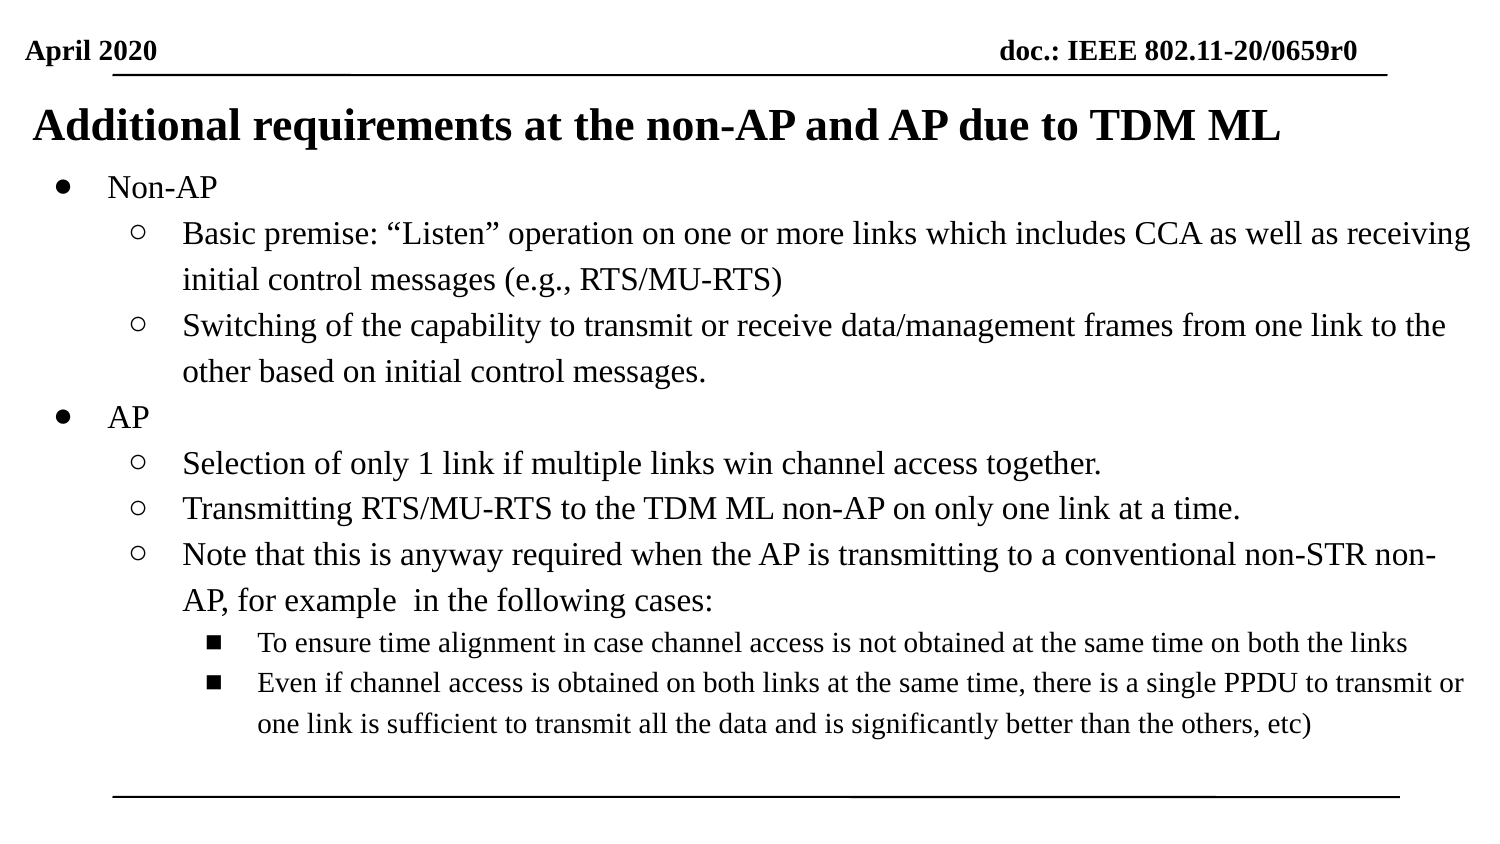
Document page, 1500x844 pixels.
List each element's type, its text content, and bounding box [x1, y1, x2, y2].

list Additional requirements at the non-AP and AP due to TDM ML Non-AP Basic premise: “Listen” operation on one or more links which includes CCA as well as receiving initial control messages (e.g., RTS/MU-RTS) Switching of the capability to transmit or receive data/management frames from one link to the other based on initial control messages. AP Selection of only 1 link if multiple links win channel access together. Transmitting RTS/MU-RTS to the TDM ML non-AP on only one link at a time. Note that this is anyway required when the AP is transmitting to a conventional non-STR non-AP, for example in the following cases: To ensure time alignment in case channel access is not obtained at the same time on both the links Even if channel access is obtained on both links at the same time, there is a single PPDU to transmit or one link is sufficient to transmit all the data and is significantly better than the others, etc) [20, 80, 1488, 799]
